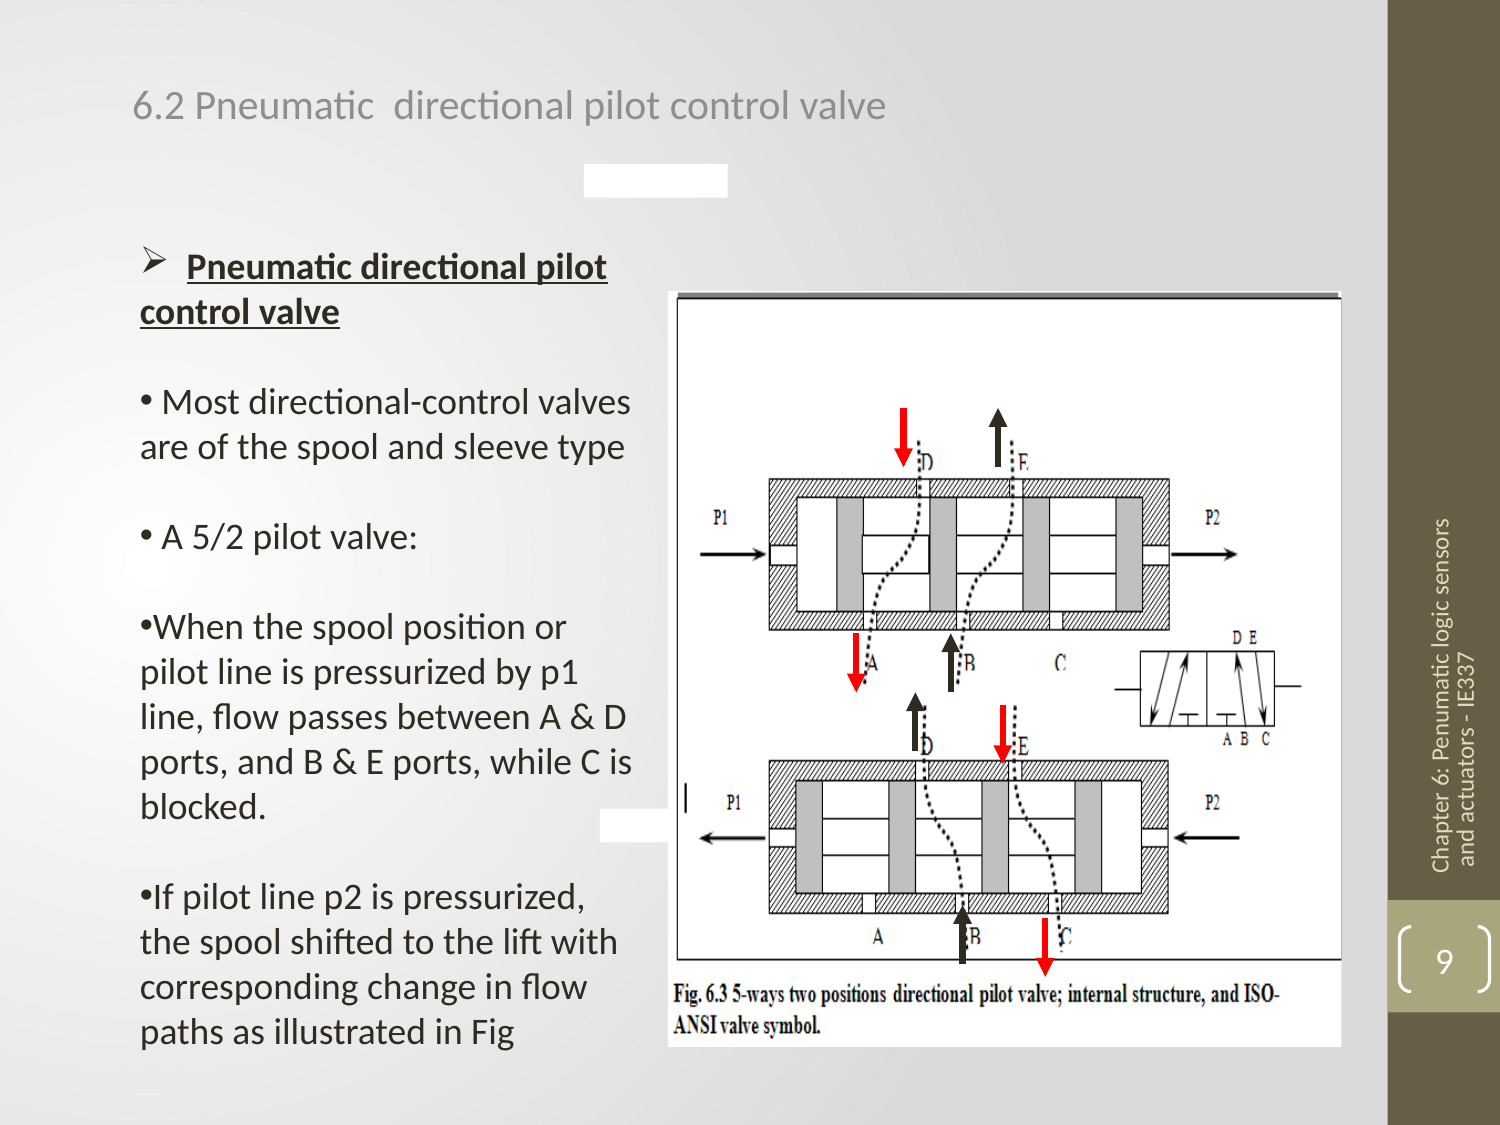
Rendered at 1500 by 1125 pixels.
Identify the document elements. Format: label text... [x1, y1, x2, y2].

picture [667, 291, 1342, 1048]
subtitle 6.2 Pneumatic directional pilot control valve [117, 70, 1325, 165]
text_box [583, 163, 1236, 843]
text_box Pneumatic directional pilot control valve Most directional-control valves are of the spool and sleeve type A 5/2 pilot valve: When the spool position or pilot line is pressurized by p1 line, flow passes between A & D ports, and B & E ports, while C is blocked. If pilot line p2 is pressurized, the spool shifted to the lift with corresponding change in flow paths as illustrated in Fig [124, 187, 650, 1106]
footer Chapter 6: Penumatic logic sensors and actuators - IE337 [1408, 500, 1469, 889]
slide_number 9 [1397, 925, 1492, 994]
